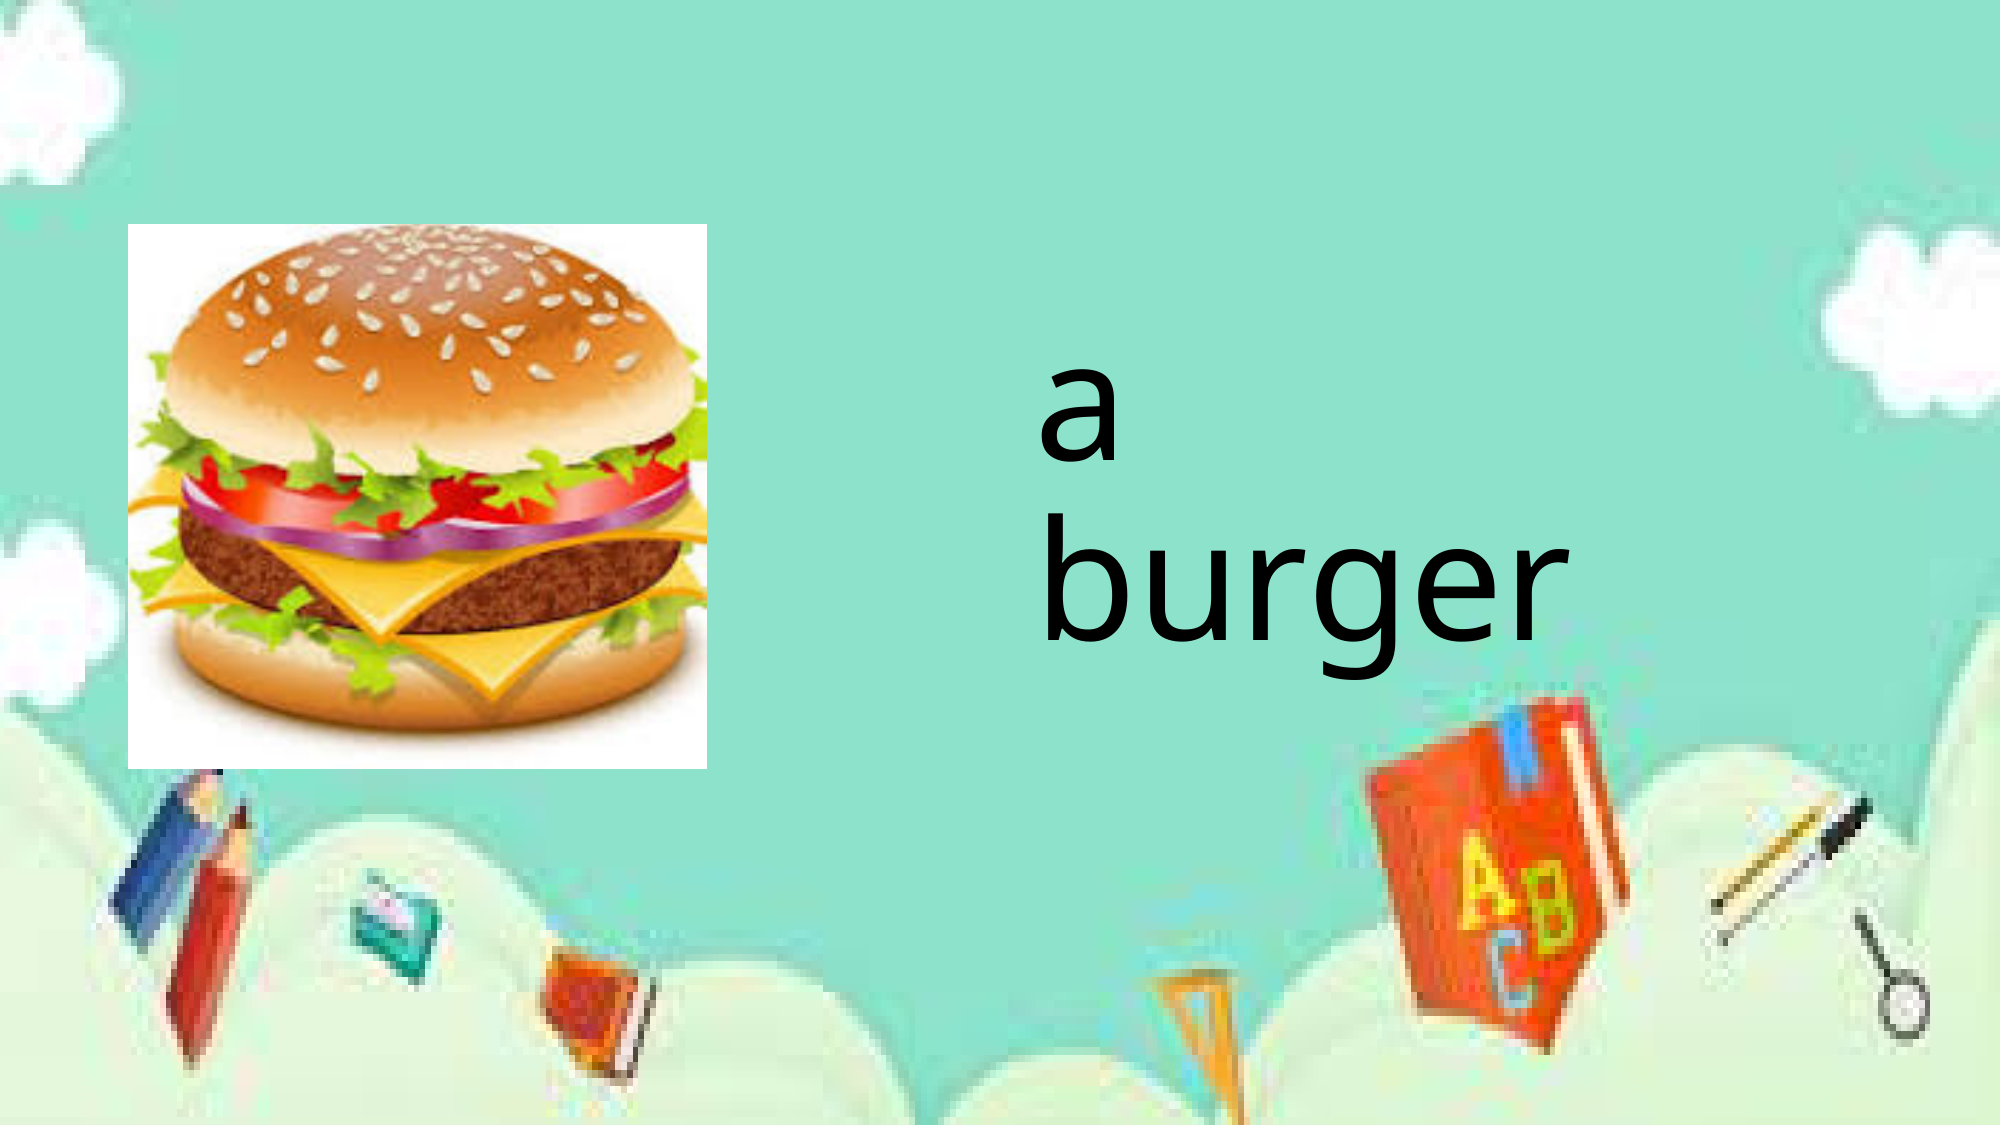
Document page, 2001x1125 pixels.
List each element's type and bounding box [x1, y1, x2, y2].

list [128, 224, 707, 769]
picture [0, 0, 2000, 1125]
